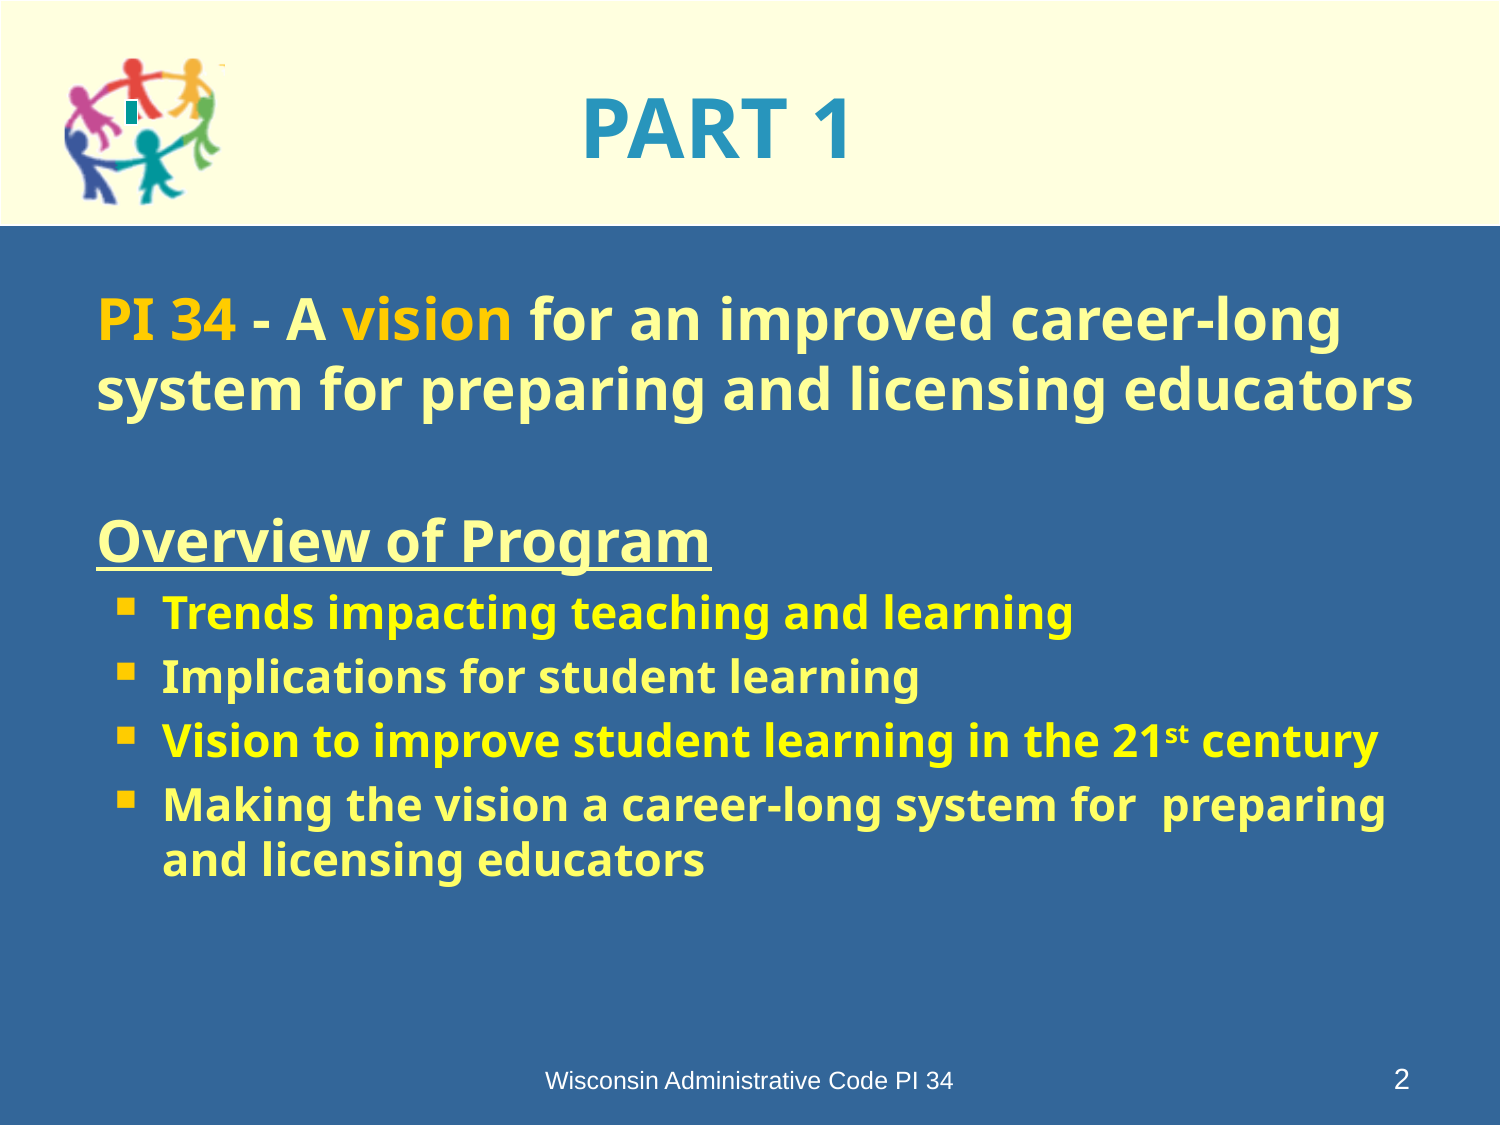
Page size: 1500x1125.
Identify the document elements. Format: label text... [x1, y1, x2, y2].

title PART 1 [124, 49, 1313, 201]
slide_number 2 [1074, 1024, 1426, 1103]
footer Wisconsin Administrative Code PI 34 [512, 1024, 988, 1103]
picture [50, 37, 225, 212]
list PI 34 - A vision for an improved career-long system for preparing and licensing educators Overview of Program Trends impacting teaching and learning Implications for student learning Vision to improve student learning in the 21st century Making the vision a career-long system for preparing and licensing educators [24, 274, 1451, 951]
